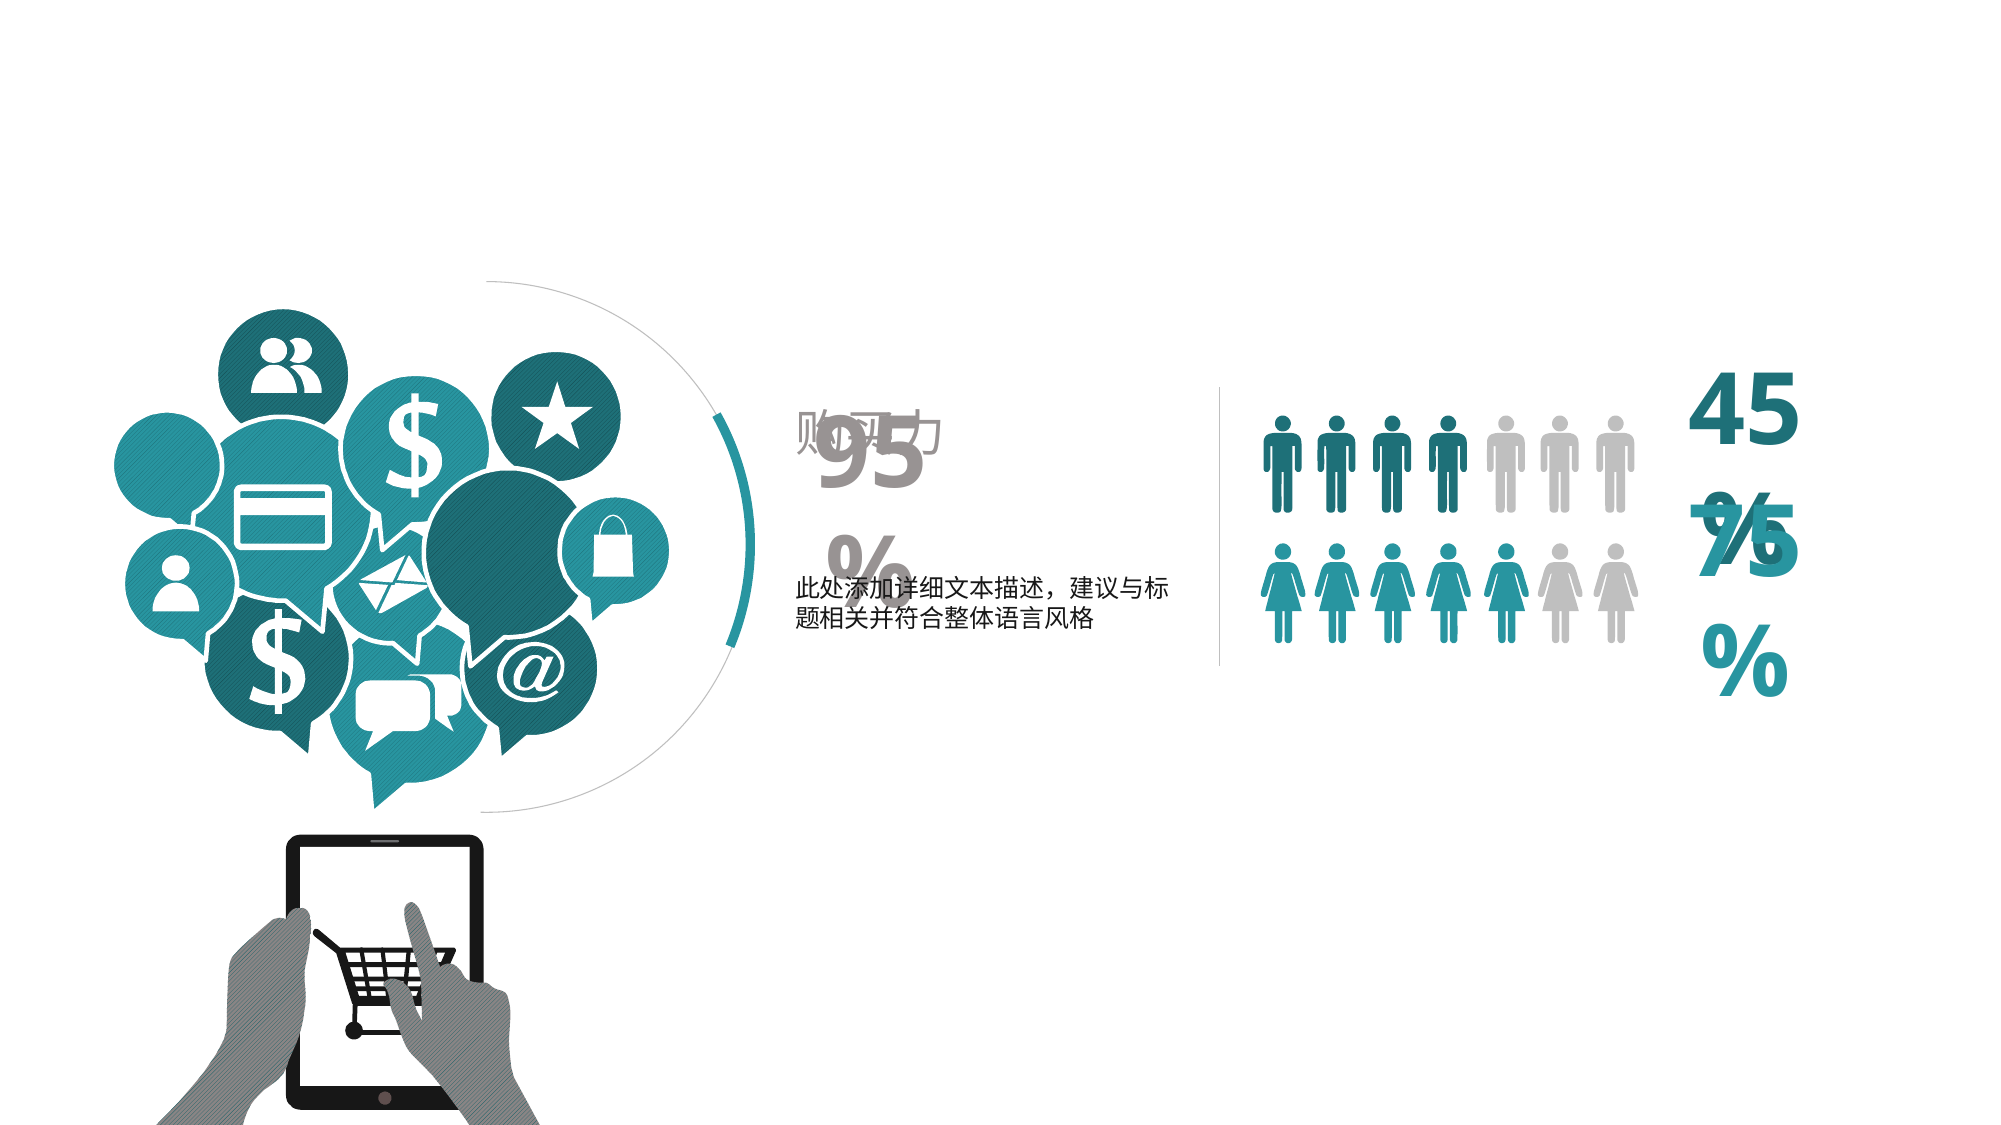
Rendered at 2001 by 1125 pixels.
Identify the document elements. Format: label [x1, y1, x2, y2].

text_box [111, 278, 752, 1125]
text_box [772, 393, 1200, 641]
text_box [1260, 415, 1844, 644]
